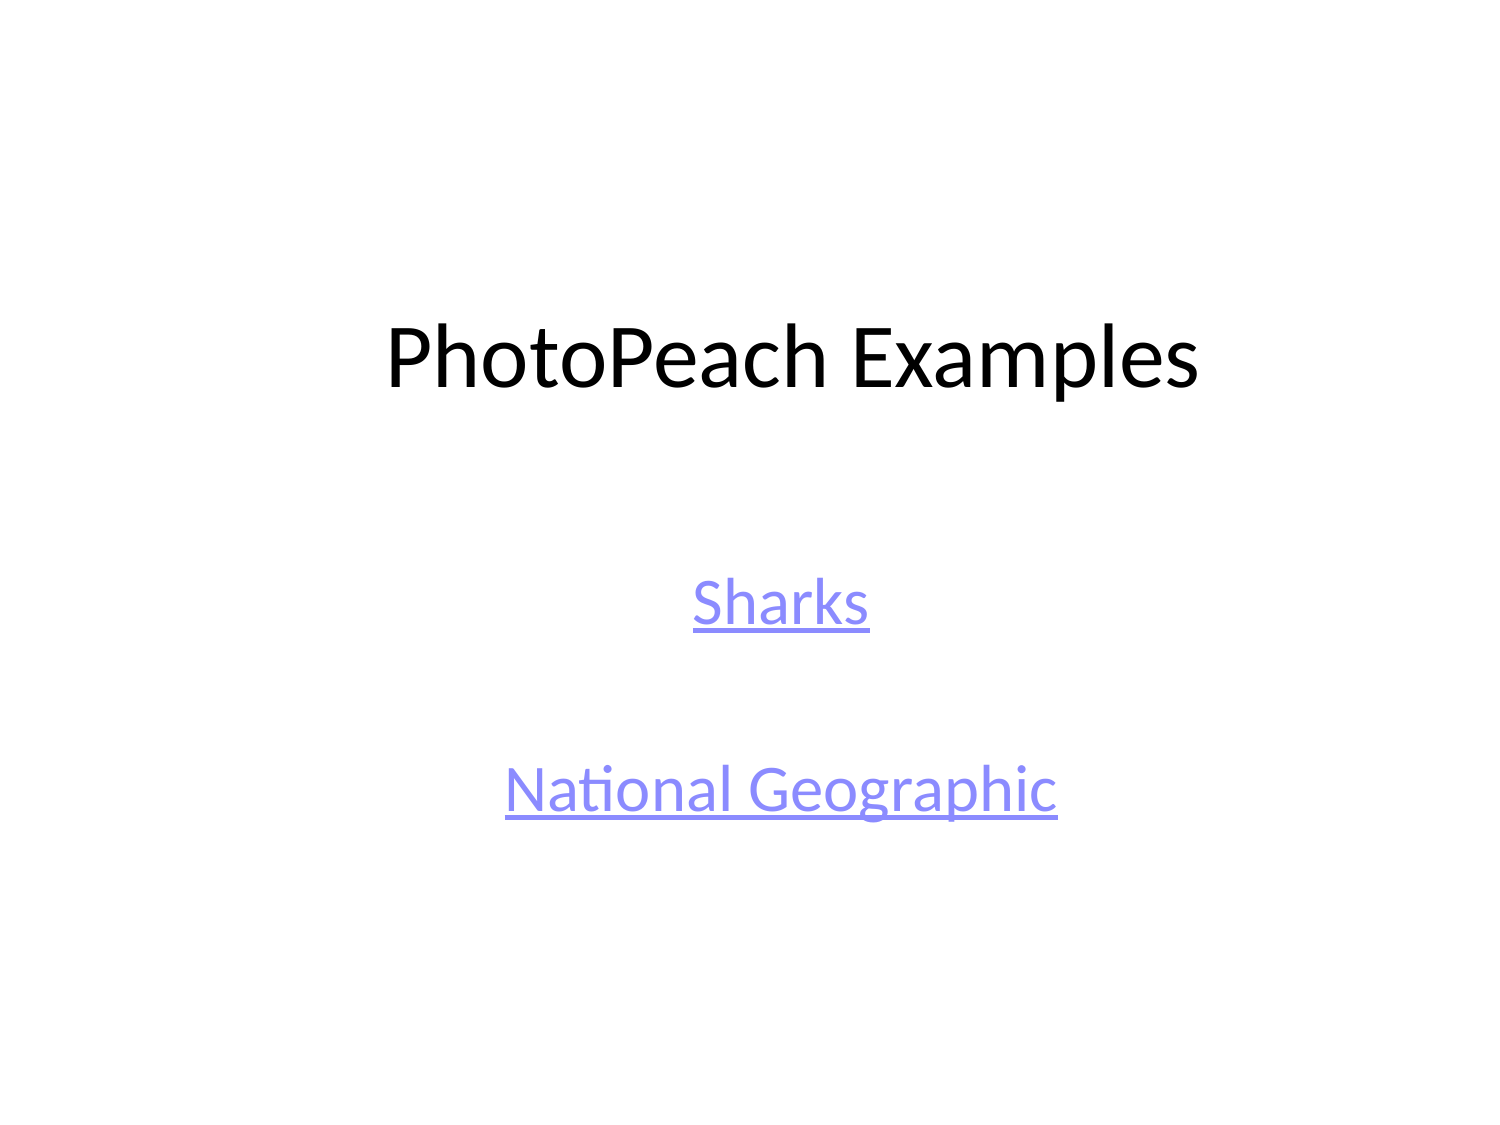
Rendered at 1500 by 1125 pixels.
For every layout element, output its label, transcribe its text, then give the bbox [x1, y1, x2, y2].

subtitle Sharks National Geographic [237, 549, 1325, 975]
title PhotoPeach Examples [237, 112, 1350, 589]
